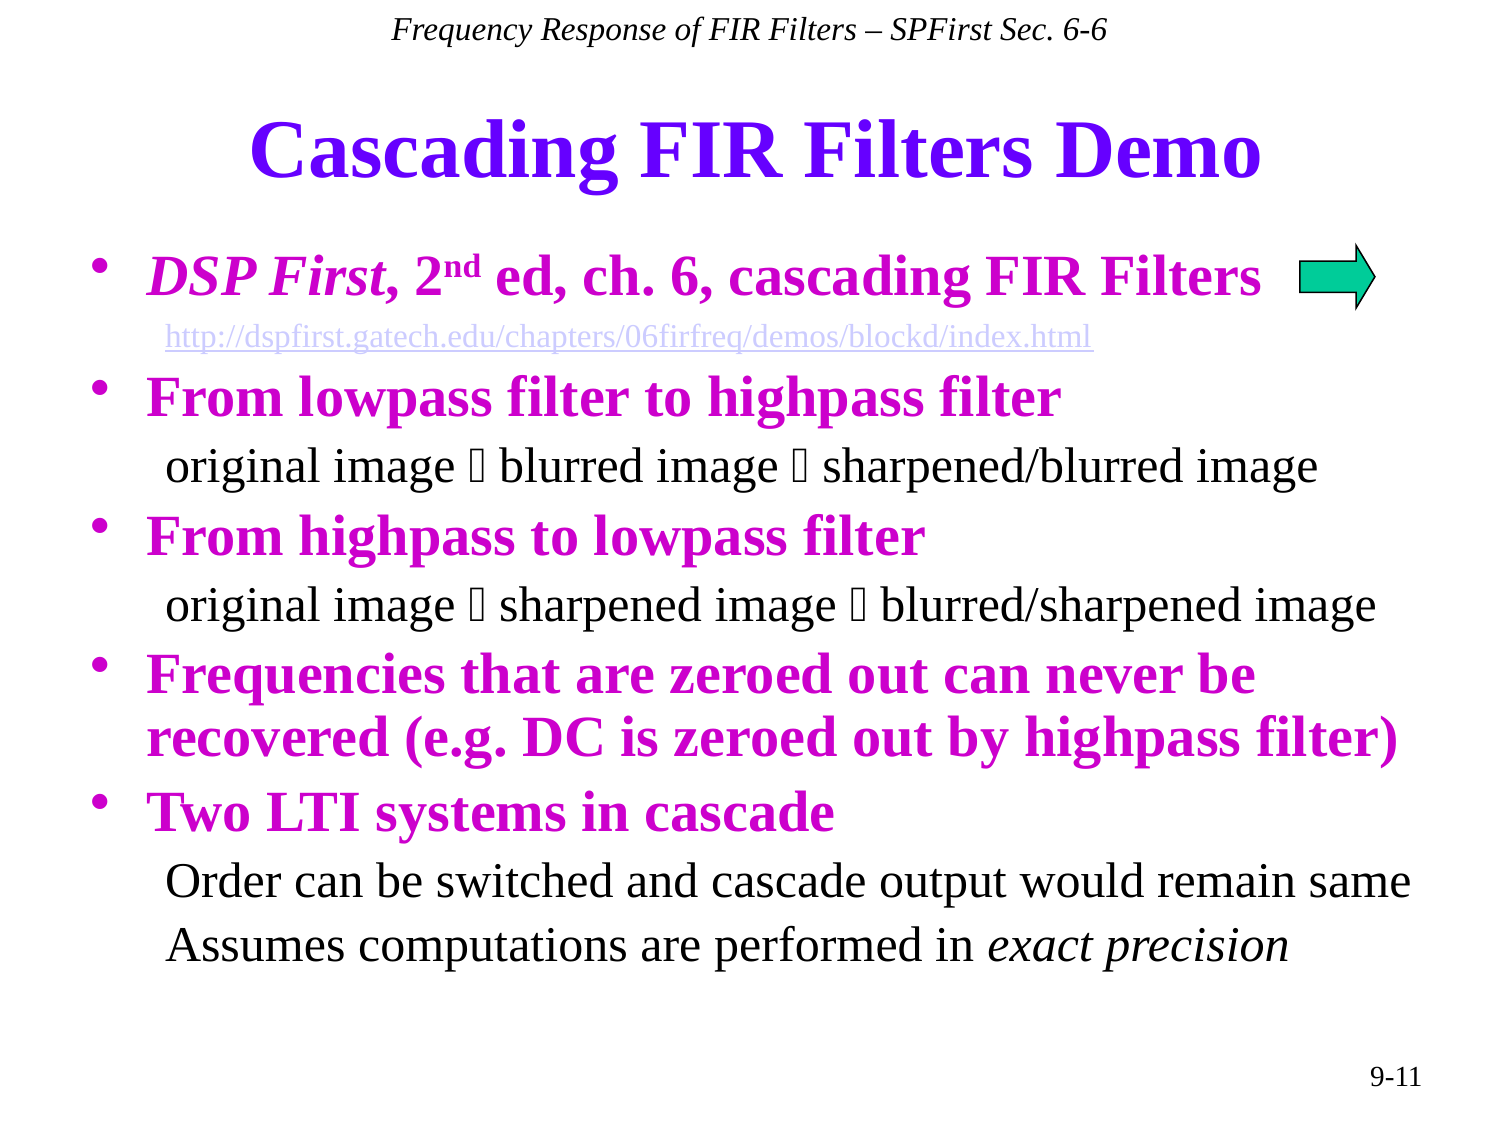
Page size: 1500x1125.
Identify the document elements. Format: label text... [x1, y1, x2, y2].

title Cascading FIR Filters Demo [75, 55, 1438, 237]
slide_number 9-11 [1124, 1049, 1438, 1125]
text_box [1299, 245, 1375, 308]
list DSP First, 2nd ed, ch. 6, cascading FIR Filters http://dspfirst.gatech.edu/chapters/06firfreq/demos/blockd/index.html From lowpass filter to highpass filter original image  blurred image  sharpened/blurred image From highpass to lowpass filter original image  sharpened image  blurred/sharpened image Frequencies that are zeroed out can never be recovered (e.g. DC is zeroed out by highpass filter) Two LTI systems in cascade Order can be switched and cascade output would remain same Assumes computations are performed in exact precision [75, 237, 1463, 1050]
text_box Frequency Response of FIR Filters – SPFirst Sec. 6-6 [0, 0, 1500, 55]
